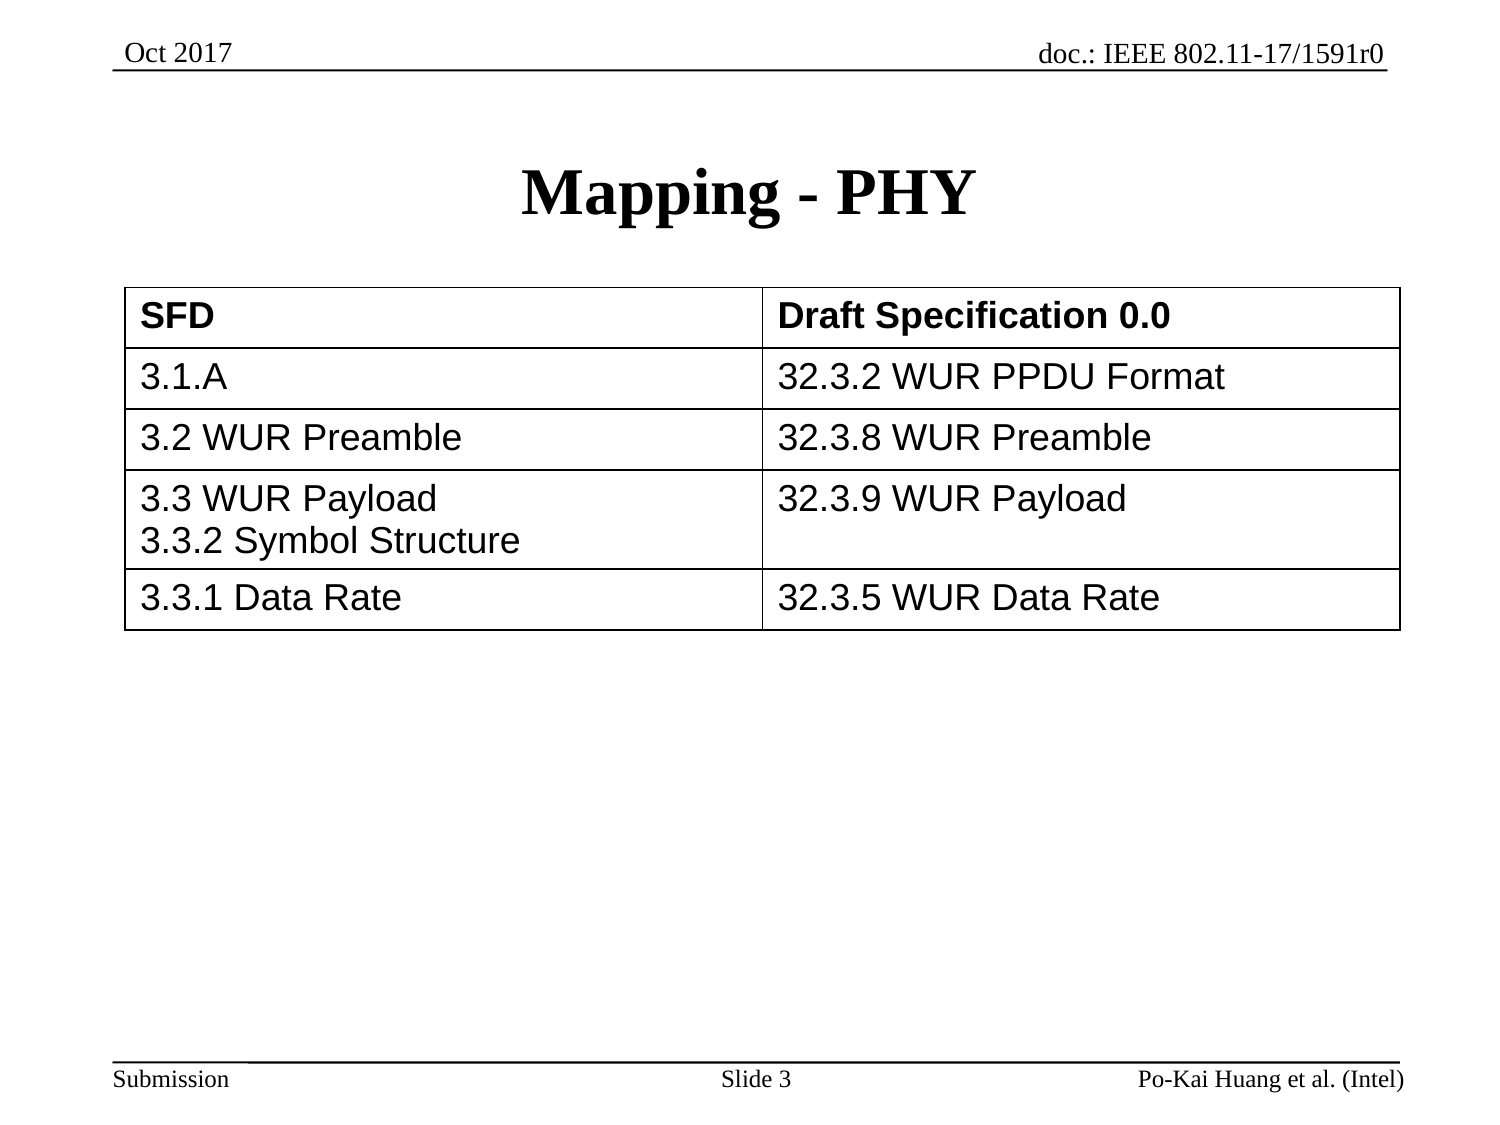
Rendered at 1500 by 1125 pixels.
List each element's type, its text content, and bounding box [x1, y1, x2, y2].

table_cell 3.2 WUR Preamble [126, 410, 762, 469]
table_cell 3.3 WUR Payload 3.3.2 Symbol Structure [126, 471, 762, 568]
table_cell 32.3.9 WUR Payload [763, 471, 1399, 568]
table_cell 3.1.A [126, 349, 762, 408]
footer Po-Kai Huang et al. (Intel) [1134, 1062, 1405, 1093]
table_cell 3.3.1 Data Rate [126, 570, 762, 629]
table_header Draft Specification 0.0 [763, 288, 1399, 347]
table_cell 32.3.5 WUR Data Rate [763, 570, 1399, 629]
slide_number Slide 3 [712, 1062, 800, 1093]
table_header SFD [126, 288, 762, 347]
table_cell 32.3.2 WUR PPDU Format [763, 349, 1399, 408]
title Mapping - PHY [112, 99, 1388, 276]
table_cell 32.3.8 WUR Preamble [763, 410, 1399, 469]
